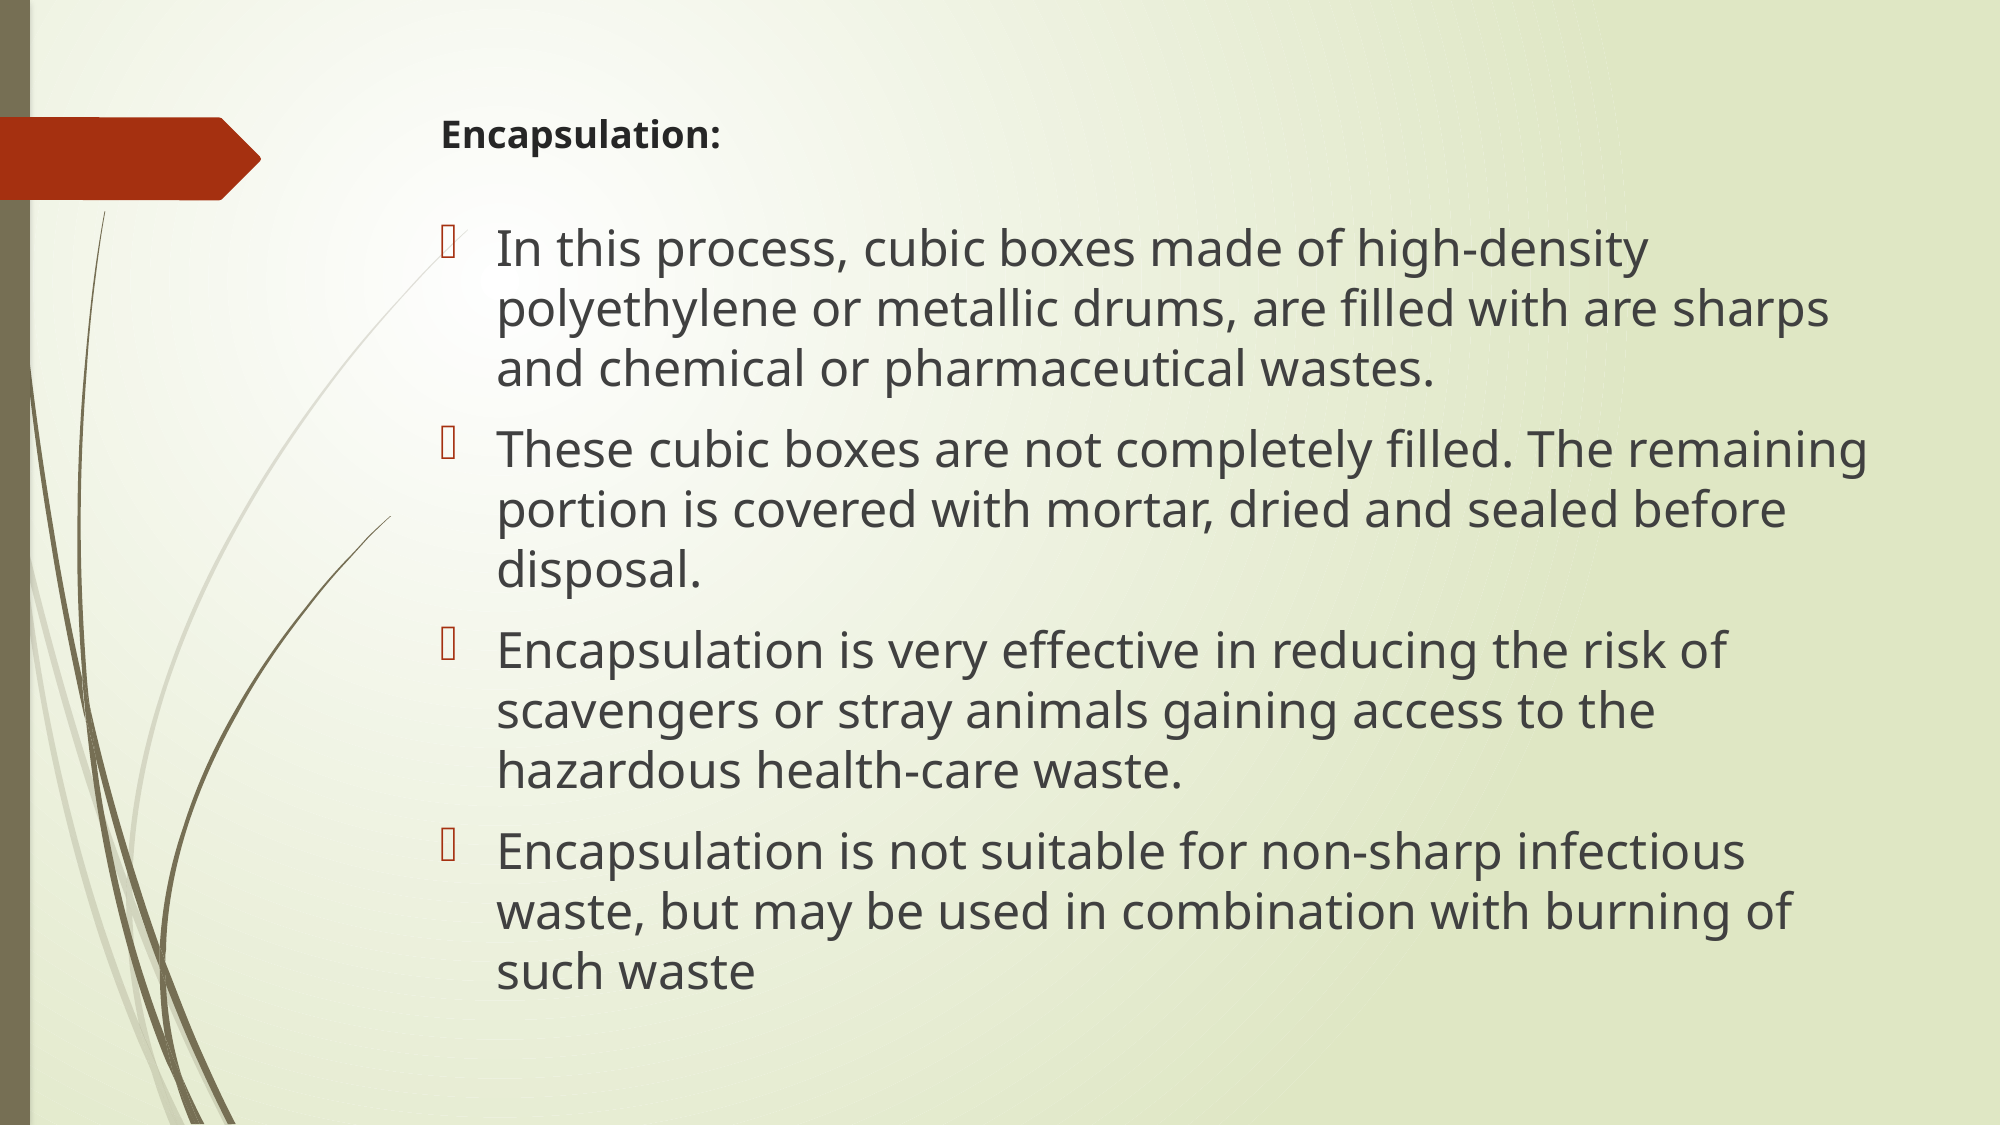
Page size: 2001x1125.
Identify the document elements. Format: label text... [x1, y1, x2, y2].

list In this process, cubic boxes made of high-density polyethylene or metallic drums, are filled with are sharps and chemical or pharmaceutical wastes. These cubic boxes are not completely filled. The remaining portion is covered with mortar, dried and sealed before disposal. Encapsulation is very effective in reducing the risk of scavengers or stray animals gaining access to the hazardous health-care waste. Encapsulation is not suitable for non-sharp infectious waste, but may be used in combination with burning of such waste [424, 209, 1888, 1093]
title Encapsulation: [425, 102, 1888, 209]
